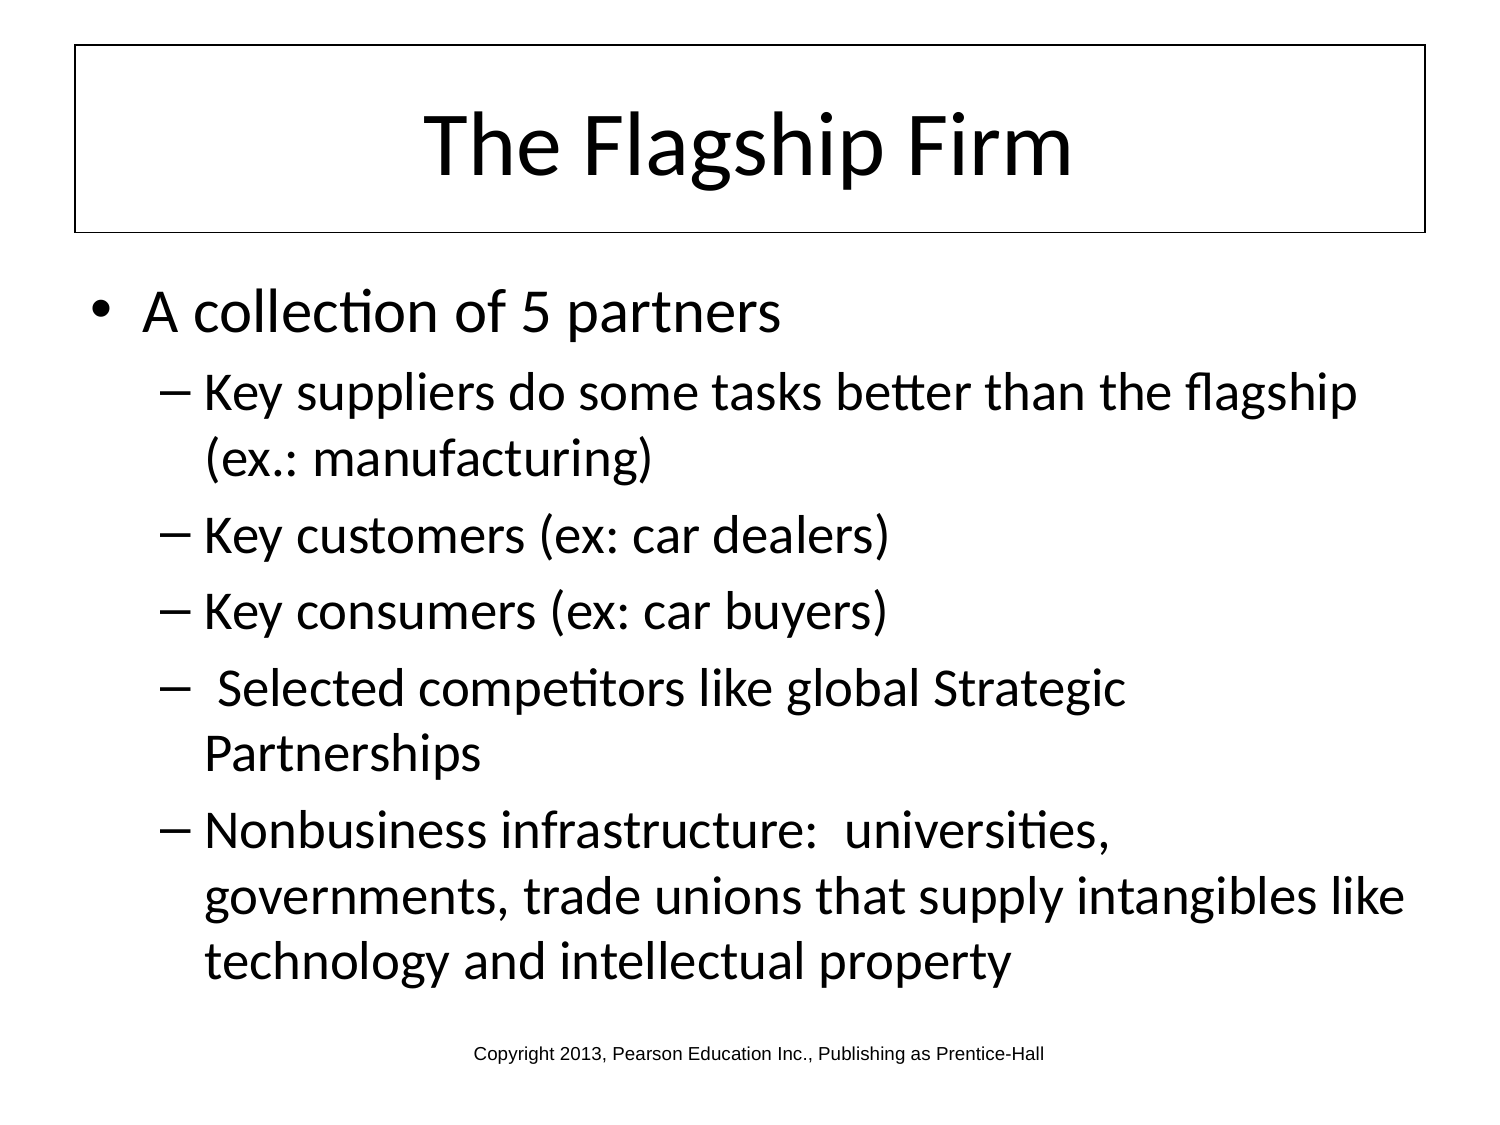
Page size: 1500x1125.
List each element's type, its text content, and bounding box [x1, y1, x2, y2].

title The Flagship Firm [74, 44, 1426, 233]
text_box Copyright 2013, Pearson Education Inc., Publishing as Prentice-Hall [459, 1033, 1059, 1094]
list A collection of 5 partners Key suppliers do some tasks better than the flagship (ex.: manufacturing) Key customers (ex: car dealers) Key consumers (ex: car buyers) Selected competitors like global Strategic Partnerships Nonbusiness infrastructure: universities, governments, trade unions that supply intangibles like technology and intellectual property [74, 262, 1426, 1006]
